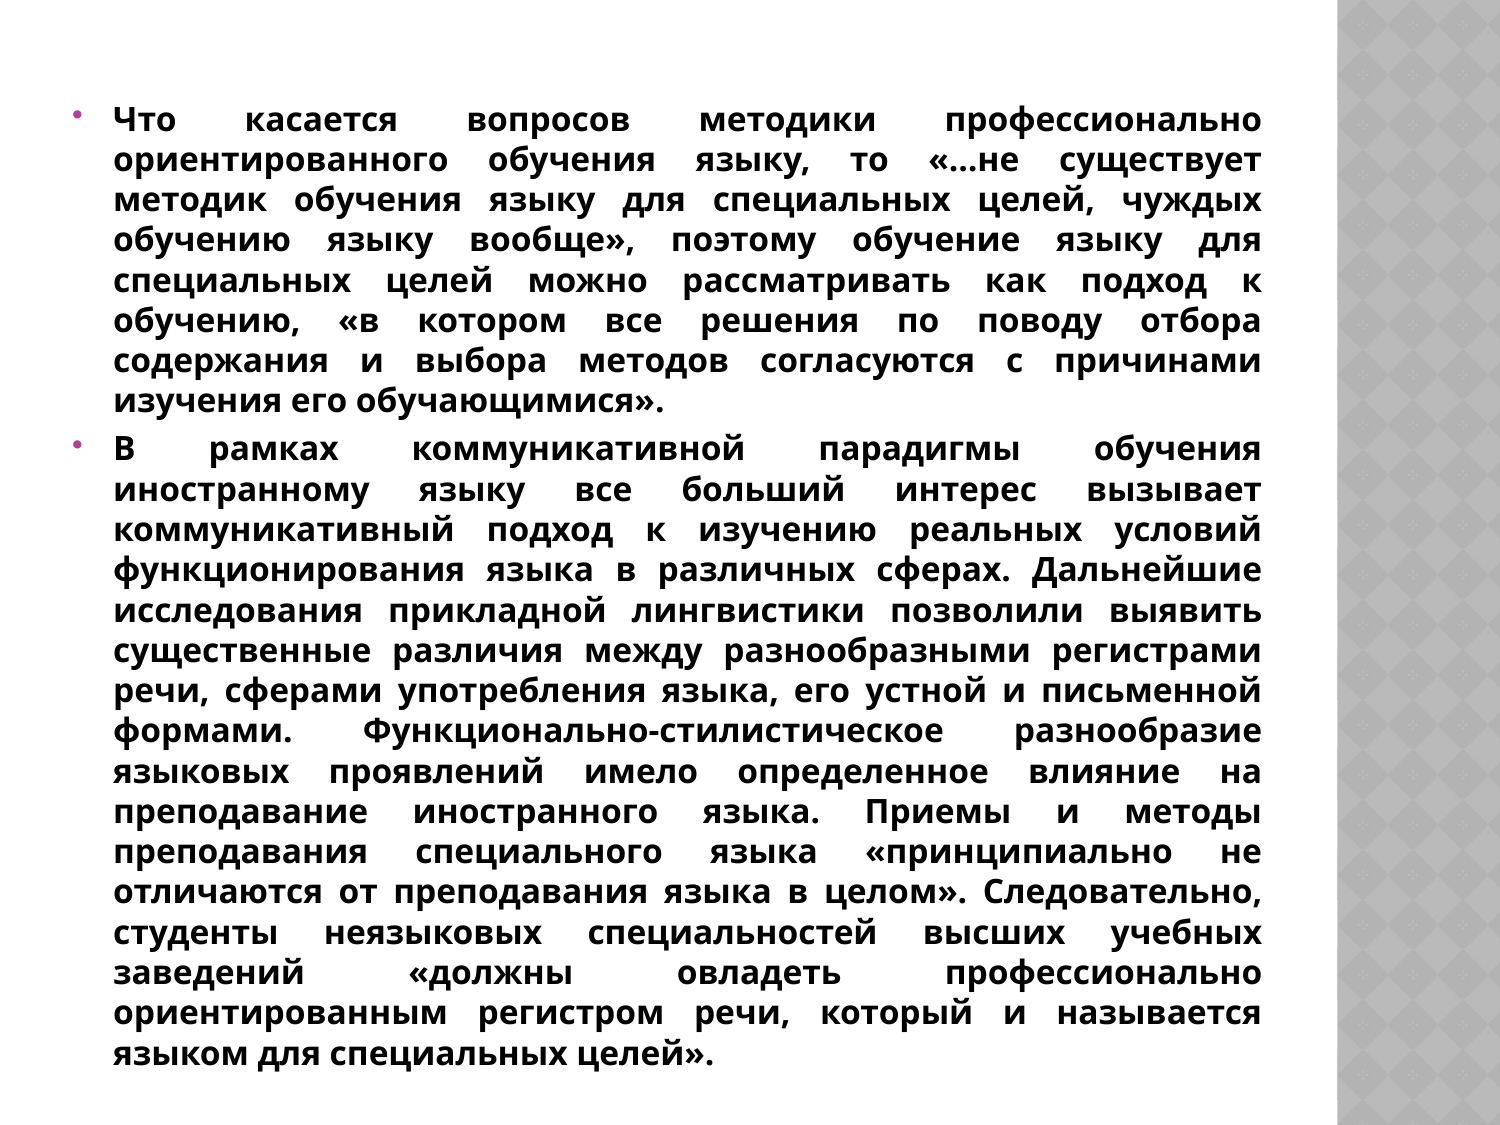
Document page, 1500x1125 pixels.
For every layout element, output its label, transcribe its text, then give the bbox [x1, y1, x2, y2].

list Что касается вопросов методики профессионально ориентированного обучения языку, то «…не существует методик обучения языку для специальных целей, чуждых обучению языку вообще», поэтому обучение языку для специальных целей можно рассматривать как подход к обучению, «в котором все решения по поводу отбора содержания и выбора методов согласуются с причинами изучения его обучающимися». В рамках коммуникативной парадигмы обучения иностранному языку все больший интерес вызывает коммуникативный подход к изучению реальных условий функционирования языка в различных сферах. Дальнейшие исследования прикладной лингвистики позволили выявить существенные различия между разнообразными регистрами речи, сферами употребления языка, его устной и письменной формами. Функционально-стилистическое разнообразие языковых проявлений имело определенное влияние на преподавание иностранного языка. Приемы и методы преподавания специального языка «принципиально не отличаются от преподавания языка в целом». Следовательно, студенты неязыковых специальностей высших учебных заведений «должны овладеть профессионально ориентированным регистром речи, который и называется языком для специальных целей». [58, 90, 1278, 1090]
